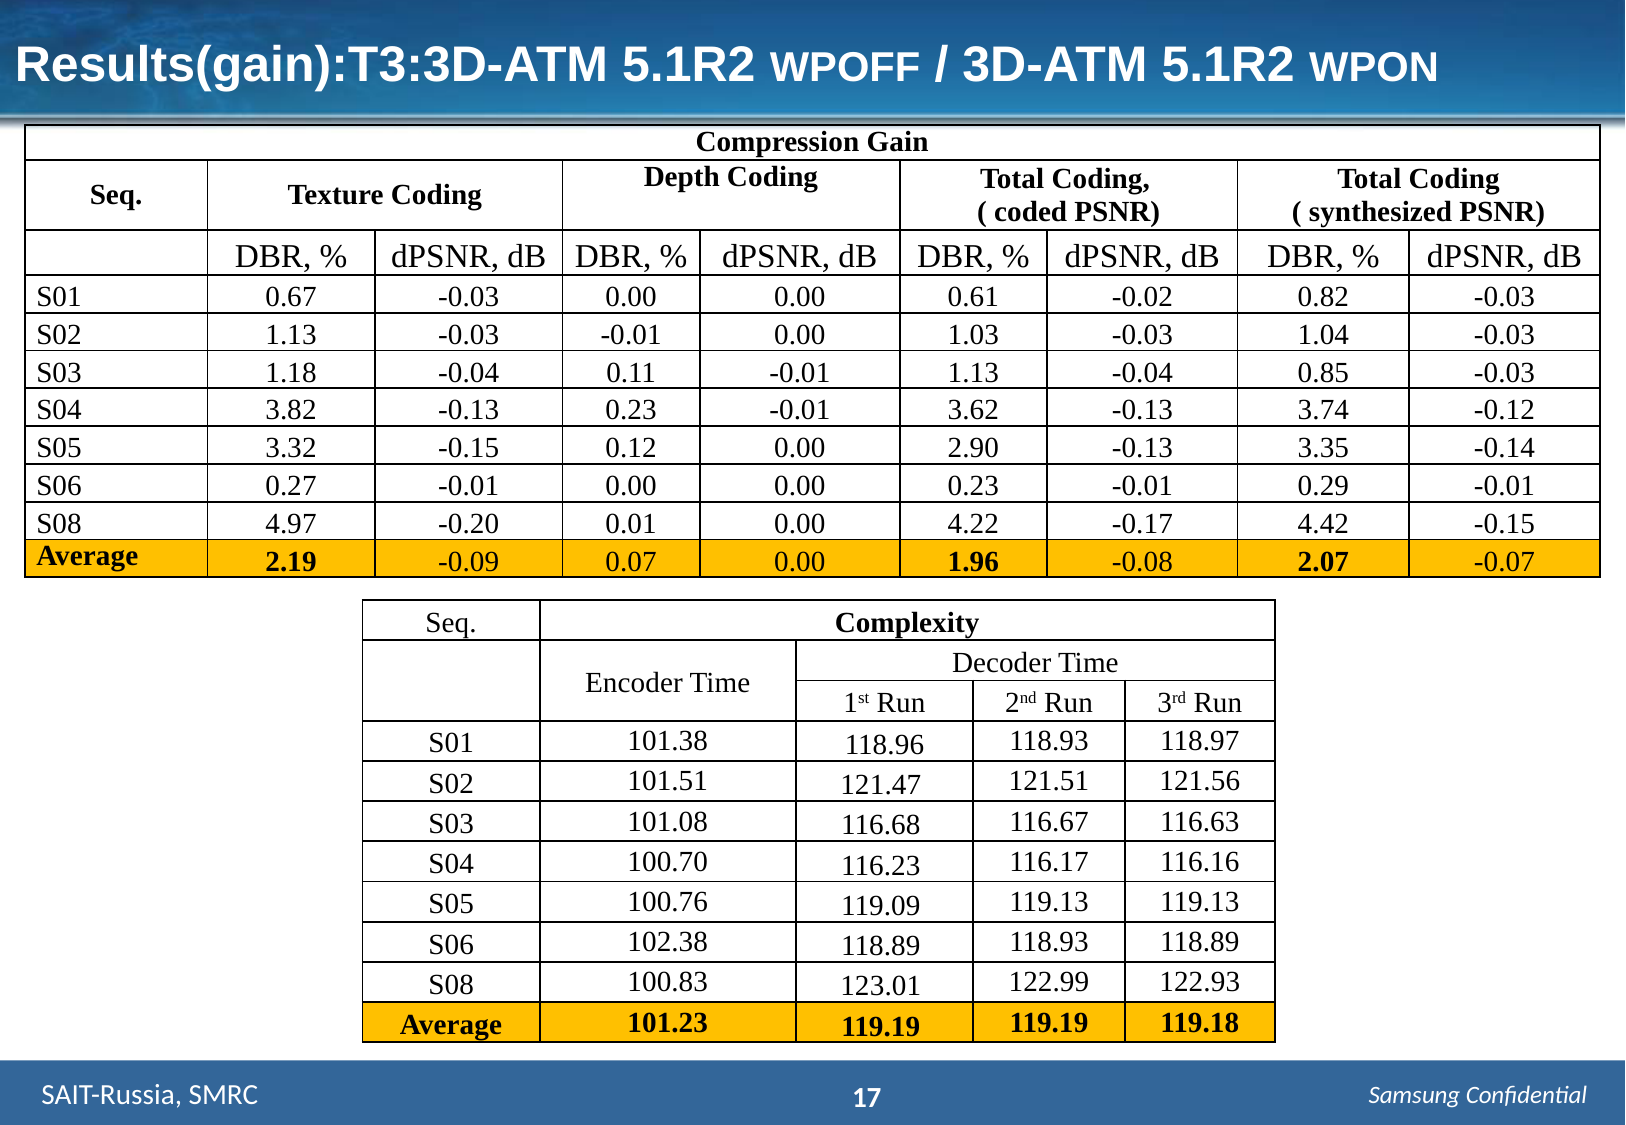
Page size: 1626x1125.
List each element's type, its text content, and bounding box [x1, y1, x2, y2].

table_cell 119.18 [1126, 1003, 1274, 1041]
table_cell -0.01 [701, 389, 899, 425]
table_cell 121.51 [974, 762, 1124, 800]
text_box Samsung Confidential [1357, 1072, 1599, 1114]
table_cell 0.00 [701, 465, 899, 501]
table_cell Seq. [26, 161, 207, 229]
table_cell 0.85 [1238, 351, 1408, 387]
table_cell 100.70 [541, 842, 795, 881]
table_cell 118.93 [974, 722, 1124, 760]
table_cell -0.09 [376, 540, 562, 576]
table_cell -0.03 [1048, 314, 1237, 350]
table_cell Depth Coding [563, 161, 899, 229]
table_cell 4.97 [208, 503, 374, 539]
table_cell 100.76 [541, 882, 795, 921]
table_cell S04 [363, 842, 539, 881]
table_cell 1.04 [1238, 314, 1408, 350]
table_cell 4.42 [1238, 503, 1408, 539]
table_cell 0.67 [208, 276, 374, 312]
table_cell 119.13 [1126, 882, 1274, 921]
table_cell 116.23 [797, 842, 972, 881]
table_cell 0.01 [563, 503, 699, 539]
table_cell DBR, % [563, 231, 699, 274]
table_cell -0.20 [376, 503, 562, 539]
table_cell S01 [363, 722, 539, 760]
table_cell S03 [26, 351, 207, 387]
table_cell S01 [26, 276, 207, 312]
table_cell 3.82 [208, 389, 374, 425]
table_cell S05 [26, 427, 207, 463]
table_cell 122.99 [974, 963, 1124, 1001]
table_cell 1.03 [901, 314, 1046, 350]
table_cell S04 [26, 389, 207, 425]
table_cell -0.01 [563, 314, 699, 350]
table_cell 0.12 [563, 427, 699, 463]
table_cell -0.07 [1410, 540, 1599, 576]
table_cell 101.23 [541, 1003, 795, 1041]
table_cell 0.00 [701, 314, 899, 350]
table_cell S05 [363, 882, 539, 921]
table_cell 121.56 [1126, 762, 1274, 800]
table_cell 101.08 [541, 802, 795, 840]
table_cell Average [26, 540, 207, 576]
table_cell 3.35 [1238, 427, 1408, 463]
table_cell 3.32 [208, 427, 374, 463]
table_cell -0.14 [1410, 427, 1599, 463]
table_cell S08 [26, 503, 207, 539]
table_cell -0.02 [1048, 276, 1237, 312]
text_box SAIT-Russia, SMRC [17, 1069, 788, 1116]
table_cell 0.00 [701, 276, 899, 312]
table_cell -0.15 [376, 427, 562, 463]
table_cell -0.03 [1410, 276, 1599, 312]
table_cell DBR, % [1238, 231, 1408, 274]
table_cell -0.01 [1410, 465, 1599, 501]
table_cell 0.61 [901, 276, 1046, 312]
table_cell -0.17 [1048, 503, 1237, 539]
table_cell 0.07 [563, 540, 699, 576]
table_cell 0.00 [701, 540, 899, 576]
table_cell 101.38 [541, 722, 795, 760]
table_cell 118.89 [797, 923, 972, 961]
table_cell 101.51 [541, 762, 795, 800]
table_cell S02 [26, 314, 207, 350]
table_cell 102.38 [541, 923, 795, 961]
table_cell 118.97 [1126, 722, 1274, 760]
table_cell -0.13 [1048, 427, 1237, 463]
table_cell 0.82 [1238, 276, 1408, 312]
table_cell DBR, % [208, 231, 374, 274]
table_cell Encoder Time [541, 641, 795, 720]
table_cell 116.63 [1126, 802, 1274, 840]
table_cell 100.83 [541, 963, 795, 1001]
table_cell Average [363, 1003, 539, 1041]
table_cell -0.03 [376, 276, 562, 312]
table_cell 3rd Run [1126, 681, 1274, 720]
table_cell Total Coding, ( coded PSNR) [901, 161, 1237, 229]
table_header Seq. [363, 601, 539, 639]
table_cell -0.12 [1410, 389, 1599, 425]
text_box 17 [745, 1072, 893, 1119]
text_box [0, 0, 1625, 139]
table_cell S02 [363, 762, 539, 800]
table_cell 0.27 [208, 465, 374, 501]
table_cell S08 [363, 963, 539, 1001]
table_cell 0.00 [563, 465, 699, 501]
table_cell 122.93 [1126, 963, 1274, 1001]
table_cell -0.08 [1048, 540, 1237, 576]
table_cell 1.13 [208, 314, 374, 350]
table_cell 118.96 [797, 722, 972, 760]
table_cell dPSNR, dB [376, 231, 562, 274]
table_cell 0.23 [901, 465, 1046, 501]
table_cell 119.19 [797, 1003, 972, 1041]
table_cell -0.01 [1048, 465, 1237, 501]
table_cell 116.67 [974, 802, 1124, 840]
table_header Complexity [541, 601, 1274, 639]
table_cell 2.07 [1238, 540, 1408, 576]
table_cell 0.00 [701, 503, 899, 539]
table_cell DBR, % [901, 231, 1046, 274]
table_cell 0.11 [563, 351, 699, 387]
table_cell Total Coding ( synthesized PSNR) [1238, 161, 1599, 229]
table_cell Texture Coding [208, 161, 562, 229]
table_header Compression Gain [26, 150, 1599, 159]
table_cell 119.19 [974, 1003, 1124, 1041]
table_cell 116.68 [797, 802, 972, 840]
table_cell -0.15 [1410, 503, 1599, 539]
table_cell -0.13 [376, 389, 562, 425]
table_cell 116.16 [1126, 842, 1274, 881]
table_cell 4.22 [901, 503, 1046, 539]
table_cell 0.00 [701, 427, 899, 463]
table_cell 2nd Run [974, 681, 1124, 720]
table_cell 116.17 [974, 842, 1124, 881]
table_cell 119.13 [974, 882, 1124, 921]
table_cell 0.00 [563, 276, 699, 312]
table_cell S03 [363, 802, 539, 840]
table_cell 1.13 [901, 351, 1046, 387]
table_cell dPSNR, dB [701, 231, 899, 274]
table_cell 2.90 [901, 427, 1046, 463]
table_cell S06 [26, 465, 207, 501]
table_cell 3.74 [1238, 389, 1408, 425]
table_cell -0.03 [1410, 351, 1599, 387]
table_cell -0.04 [1048, 351, 1237, 387]
table_cell 2.19 [208, 540, 374, 576]
table_cell -0.13 [1048, 389, 1237, 425]
table_cell 0.29 [1238, 465, 1408, 501]
table_cell 118.89 [1126, 923, 1274, 961]
table_cell [26, 231, 207, 274]
table_cell 3.62 [901, 389, 1046, 425]
table_cell -0.04 [376, 351, 562, 387]
table_cell dPSNR, dB [1048, 231, 1237, 274]
table_cell S06 [363, 923, 539, 961]
table_cell -0.01 [701, 351, 899, 387]
table_cell 1.18 [208, 351, 374, 387]
table_cell [363, 641, 539, 720]
table_cell 121.47 [797, 762, 972, 800]
table_cell 0.23 [563, 389, 699, 425]
table_cell 1st Run [797, 681, 972, 720]
table_cell -0.03 [376, 314, 562, 350]
table_cell 1.96 [901, 540, 1046, 576]
table_cell dPSNR, dB [1410, 231, 1599, 274]
table_cell -0.01 [376, 465, 562, 501]
table_cell 118.93 [974, 923, 1124, 961]
table_cell 123.01 [797, 963, 972, 1001]
text_box [0, 1060, 1625, 1125]
table_cell 119.09 [797, 882, 972, 921]
table_cell -0.03 [1410, 314, 1599, 350]
table_cell Decoder Time [797, 641, 1274, 680]
